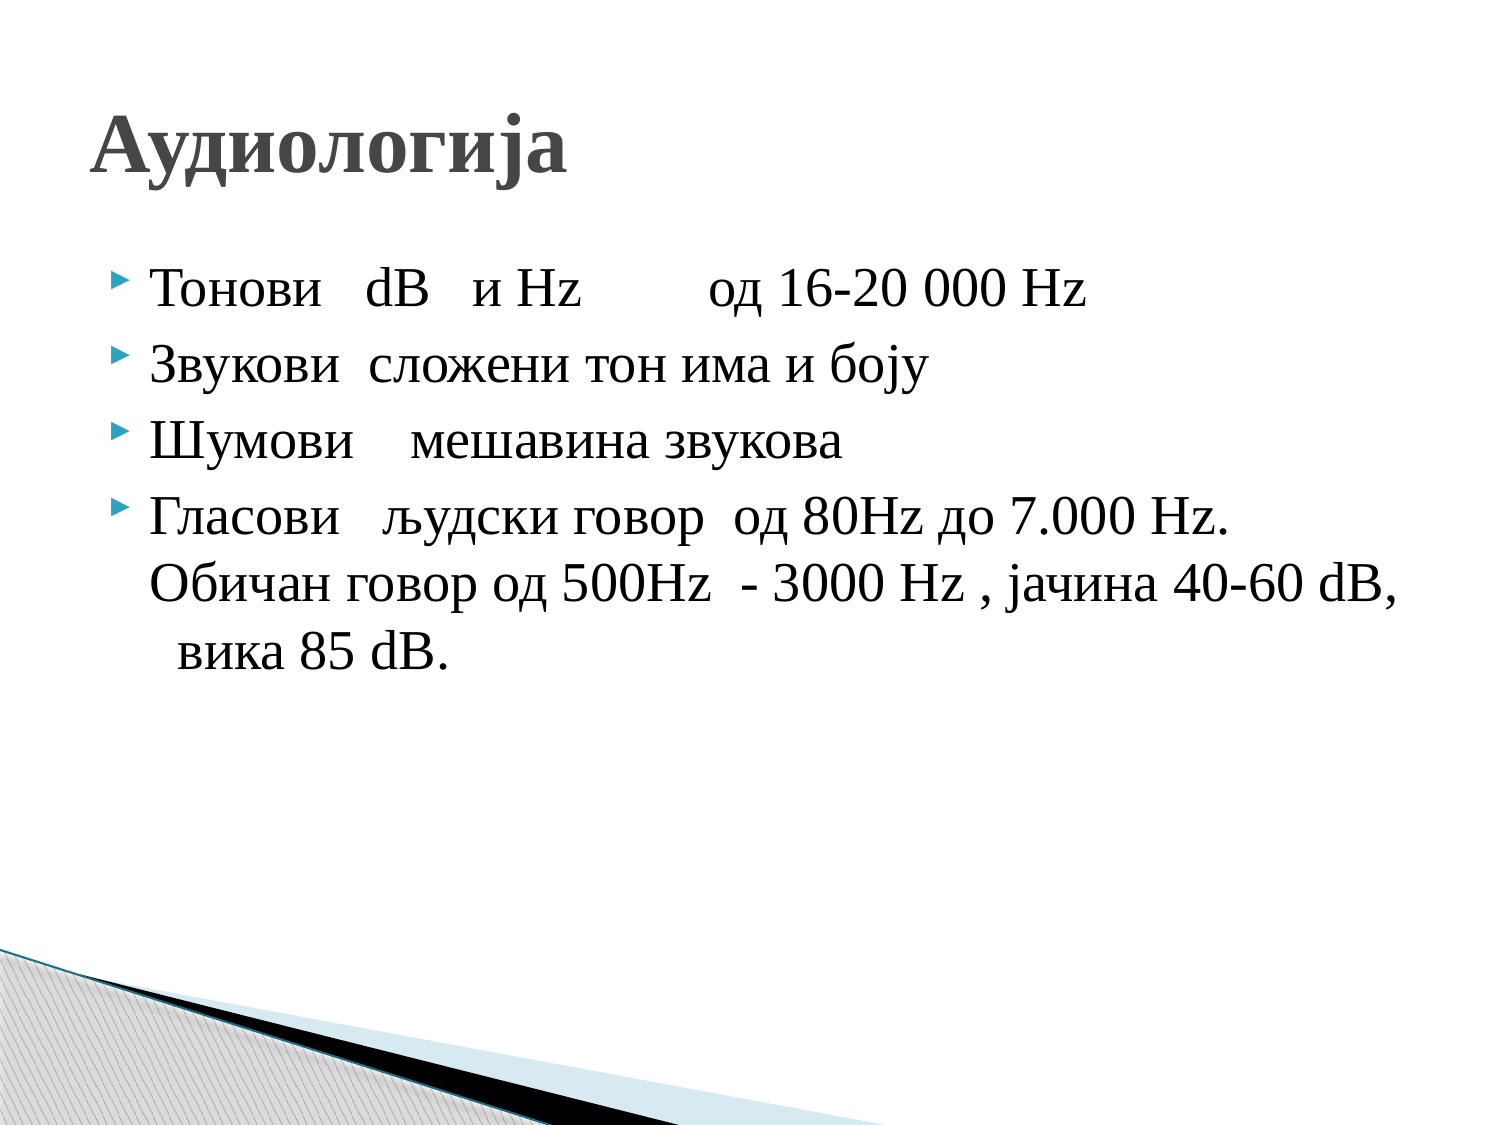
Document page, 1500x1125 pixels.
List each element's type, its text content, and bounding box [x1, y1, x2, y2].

list Тонови dB и Hz од 16-20 000 Hz Звукови сложени тон има и боју Шумови мешавина звукова Гласови људски говор од 80Hz до 7.000 Hz. Обичан говор од 500Hz - 3000 Hz , јачина 40-60 dB, вика 85 dB. [74, 242, 1426, 986]
title Аудиологија [75, 45, 1425, 233]
